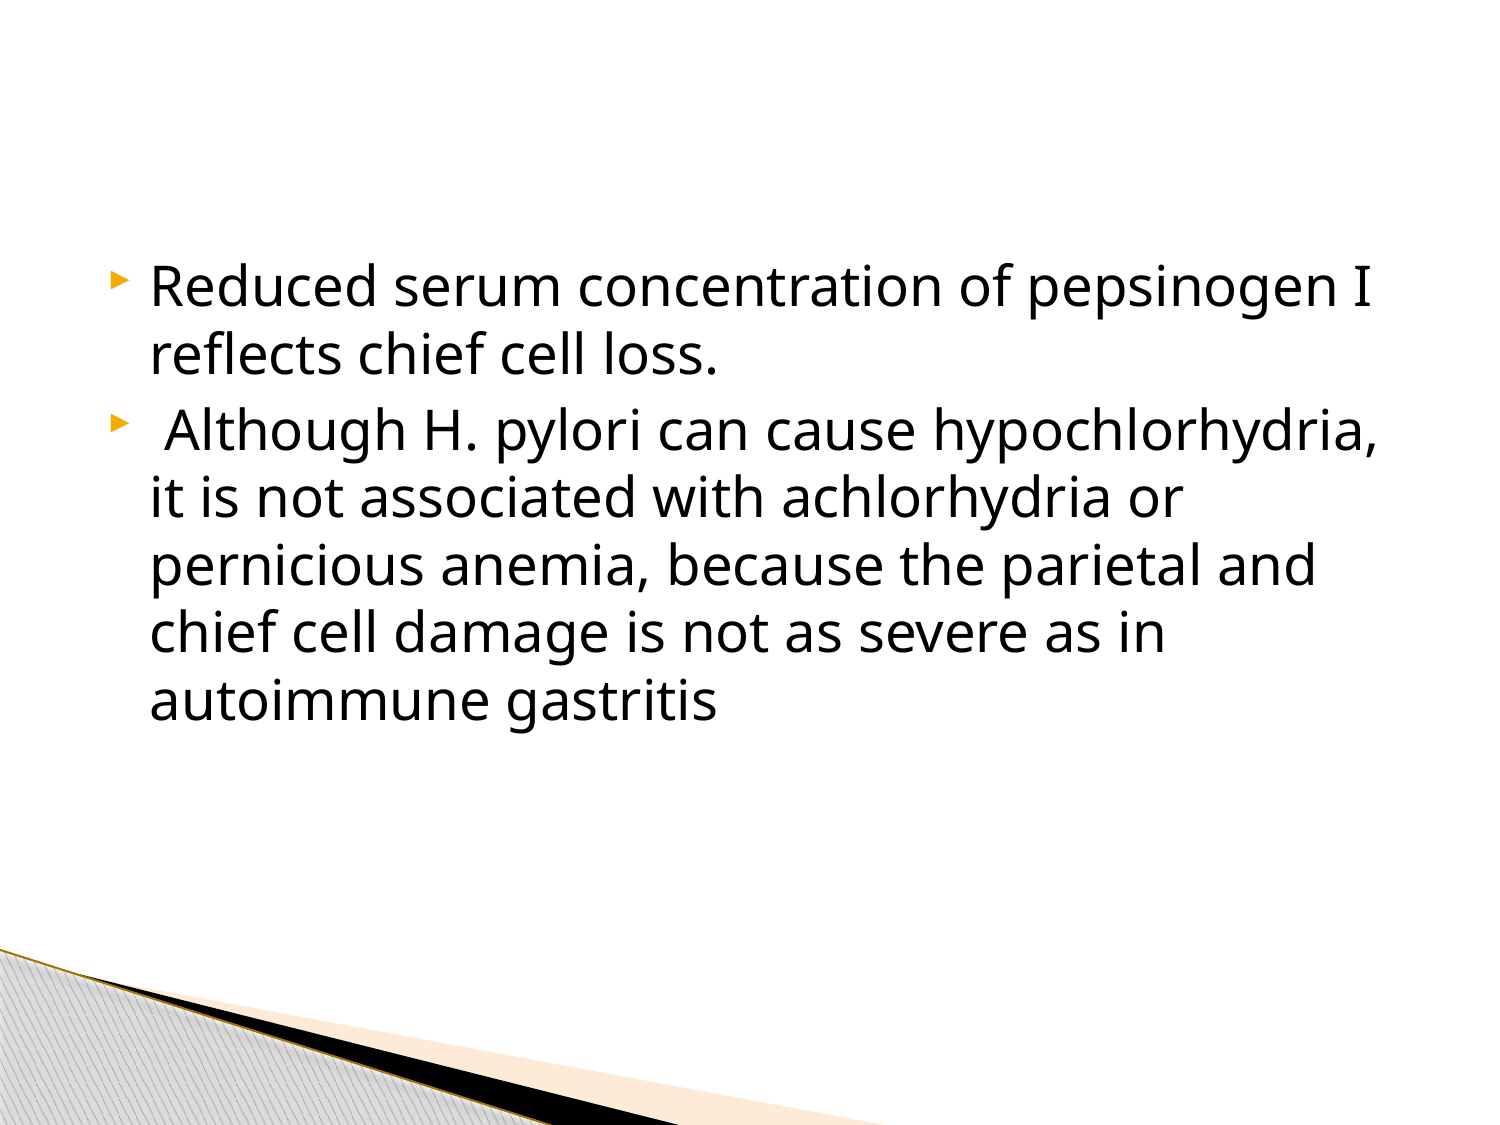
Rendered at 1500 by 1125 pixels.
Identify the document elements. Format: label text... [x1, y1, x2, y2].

list Reduced serum concentration of pepsinogen I reflects chief cell loss. Although H. pylori can cause hypochlorhydria, it is not associated with achlorhydria or pernicious anemia, because the parietal and chief cell damage is not as severe as in autoimmune gastritis [75, 243, 1425, 986]
